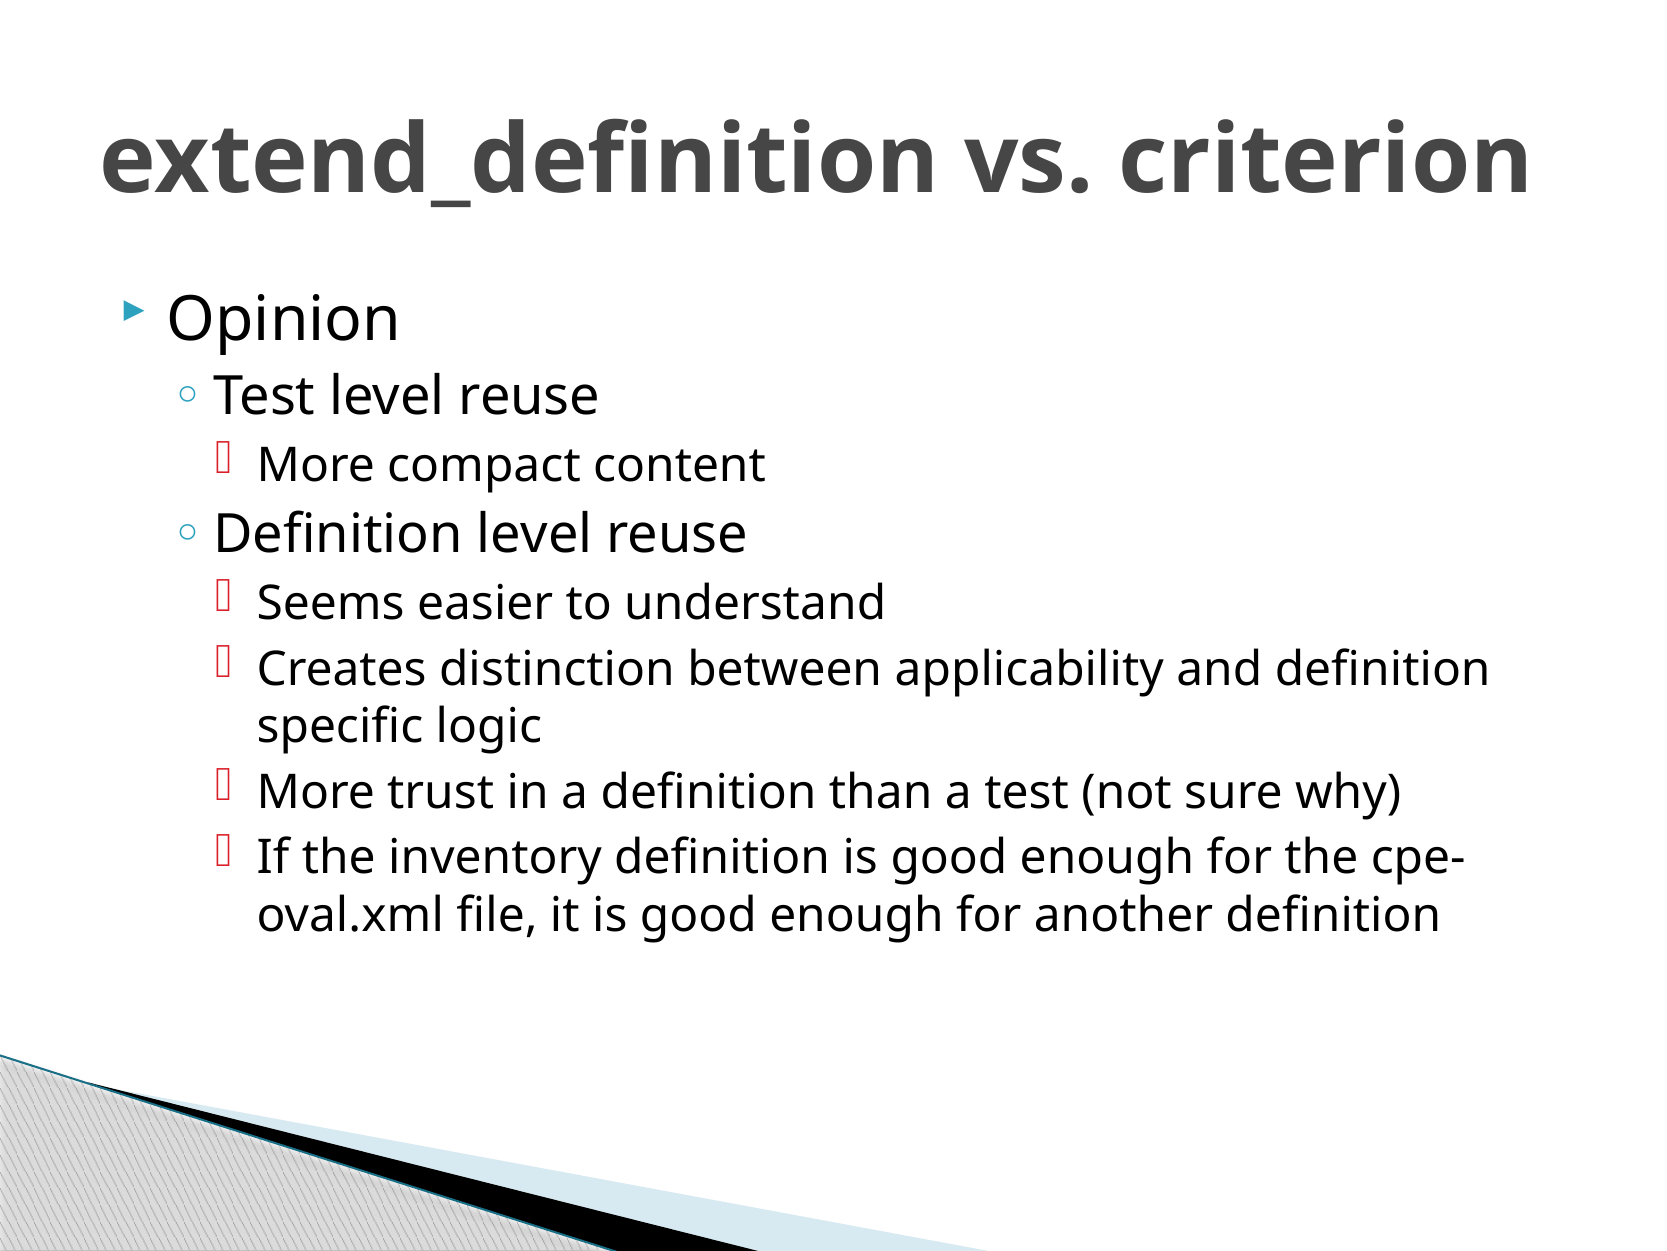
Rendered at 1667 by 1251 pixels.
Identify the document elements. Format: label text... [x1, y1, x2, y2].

title extend_definition vs. criterion [83, 50, 1584, 259]
list Opinion Test level reuse More compact content Definition level reuse Seems easier to understand Creates distinction between applicability and definition specific logic More trust in a definition than a test (not sure why) If the inventory definition is good enough for the cpe-oval.xml file, it is good enough for another definition [83, 270, 1584, 1095]
